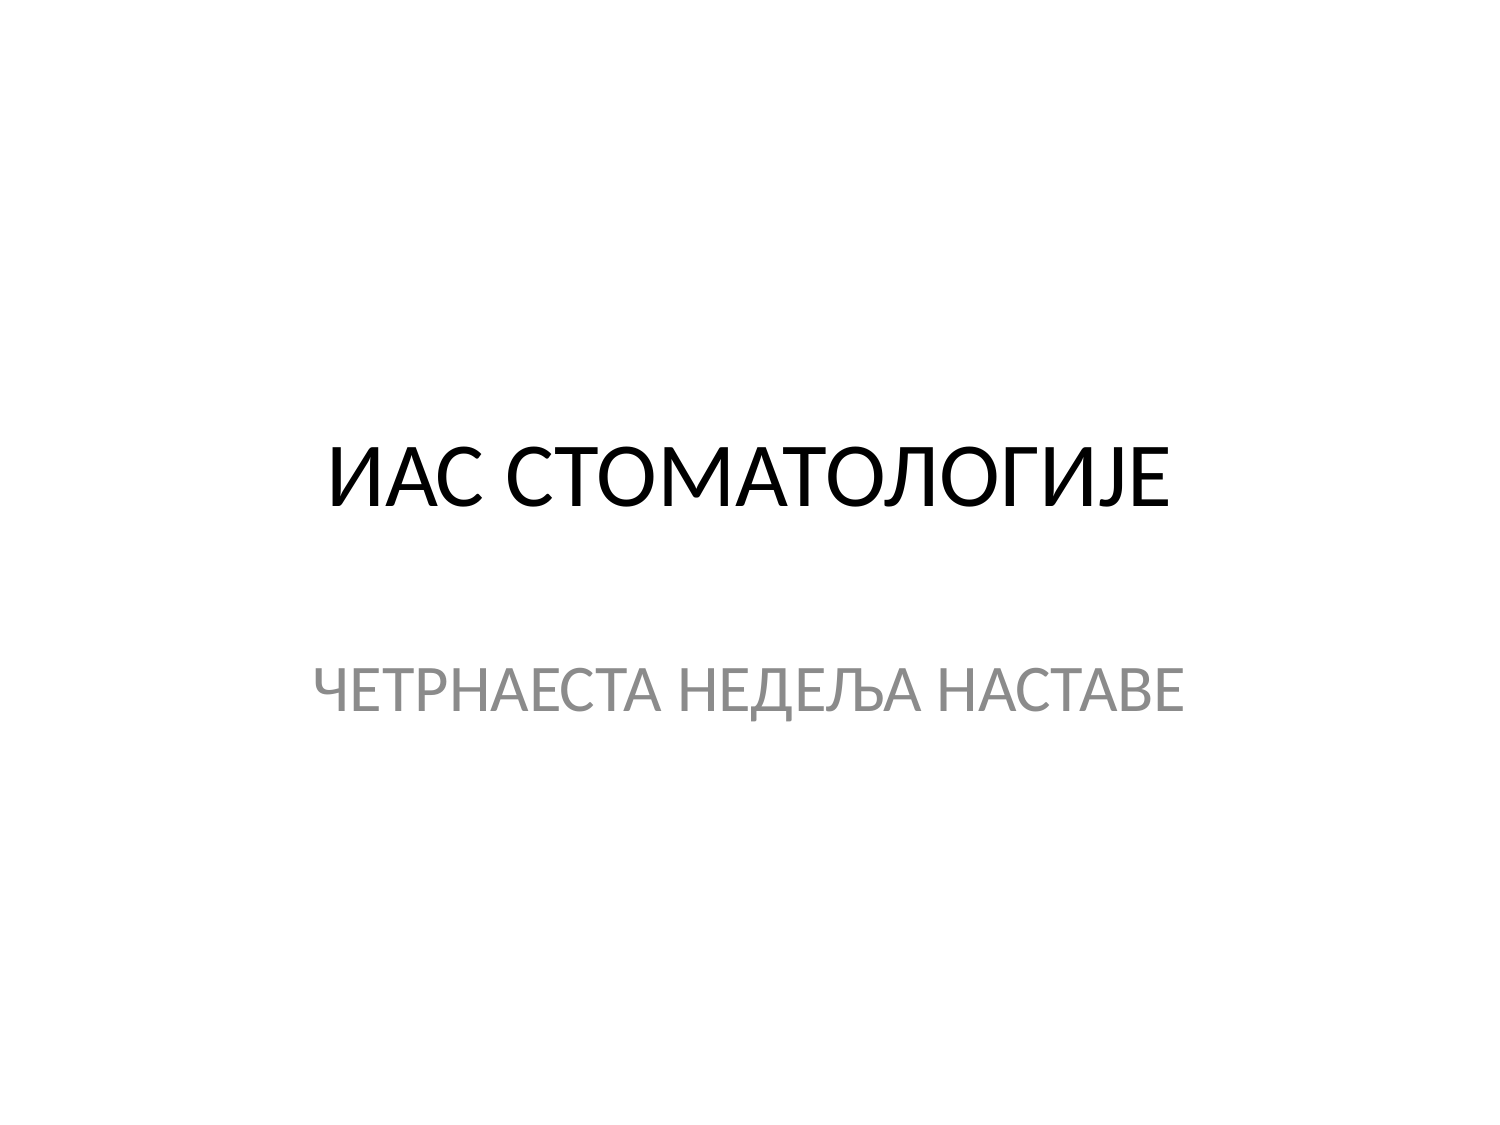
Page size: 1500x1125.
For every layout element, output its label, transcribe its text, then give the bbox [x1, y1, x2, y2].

subtitle ЧЕТРНАЕСТА НЕДЕЉА НАСТАВЕ [225, 637, 1275, 925]
title ИАС СТОМАТОЛОГИЈЕ [112, 349, 1388, 591]
